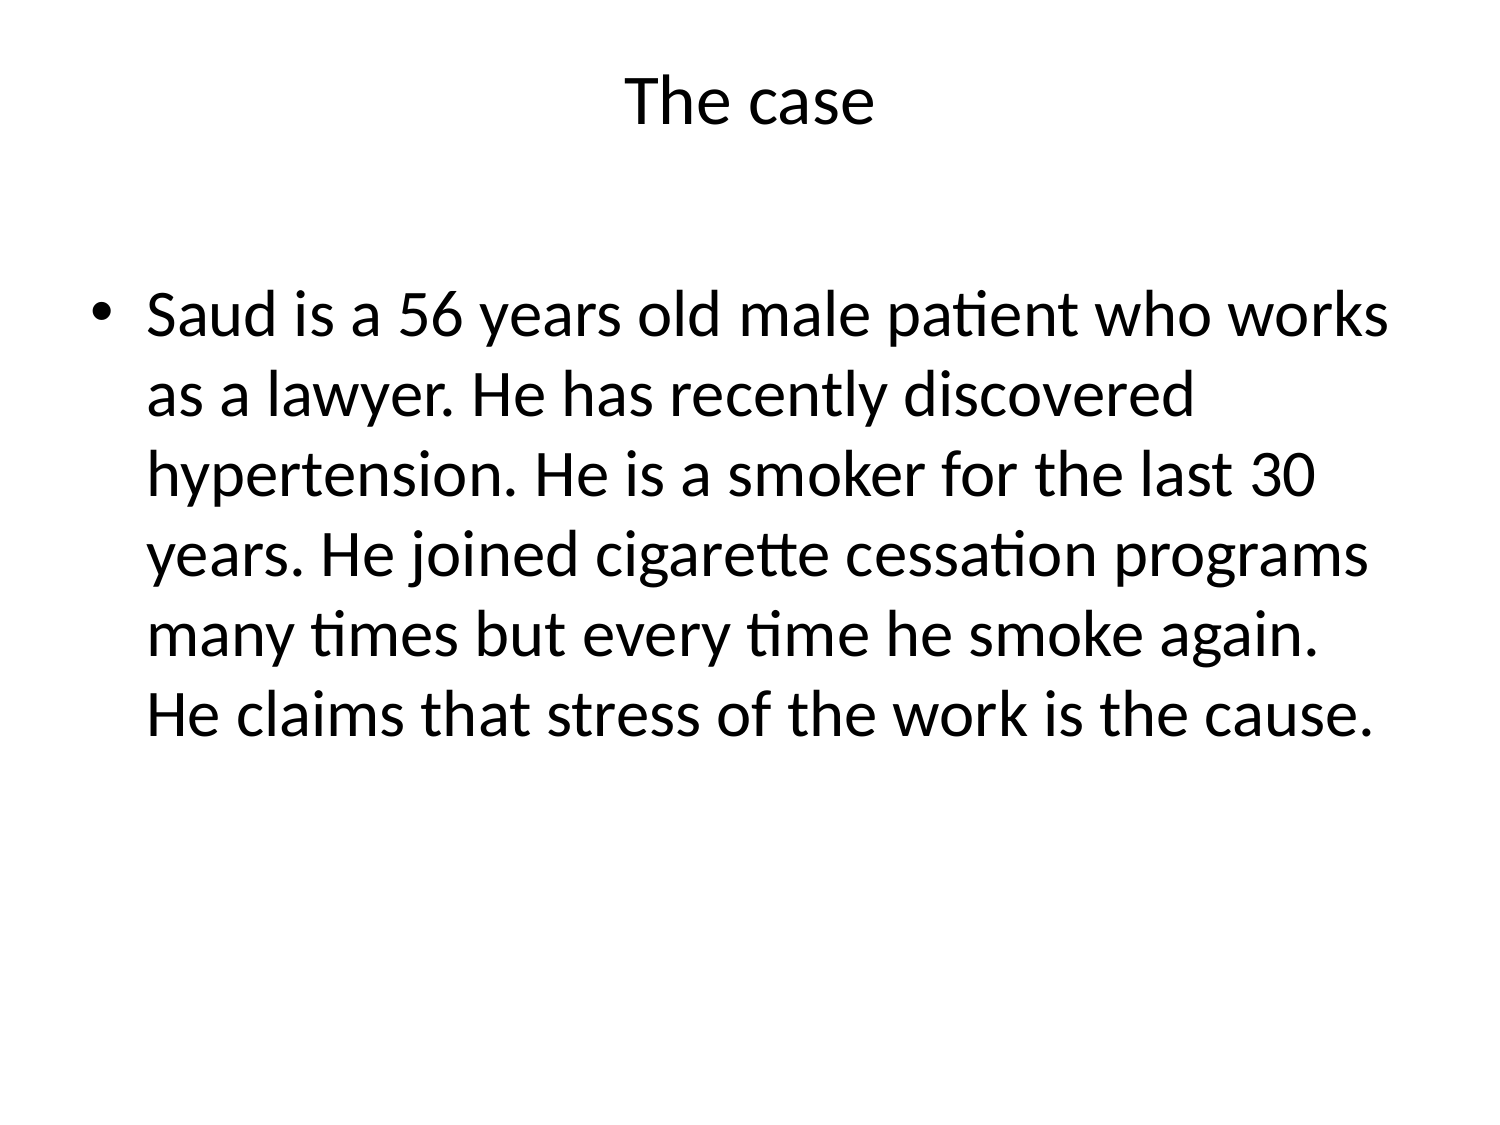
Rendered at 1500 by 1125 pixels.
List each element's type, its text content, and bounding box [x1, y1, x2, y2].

list Saud is a 56 years old male patient who works as a lawyer. He has recently discovered hypertension. He is a smoker for the last 30 years. He joined cigarette cessation programs many times but every time he smoke again. He claims that stress of the work is the cause. [75, 262, 1425, 1005]
title The case [75, 45, 1425, 233]
